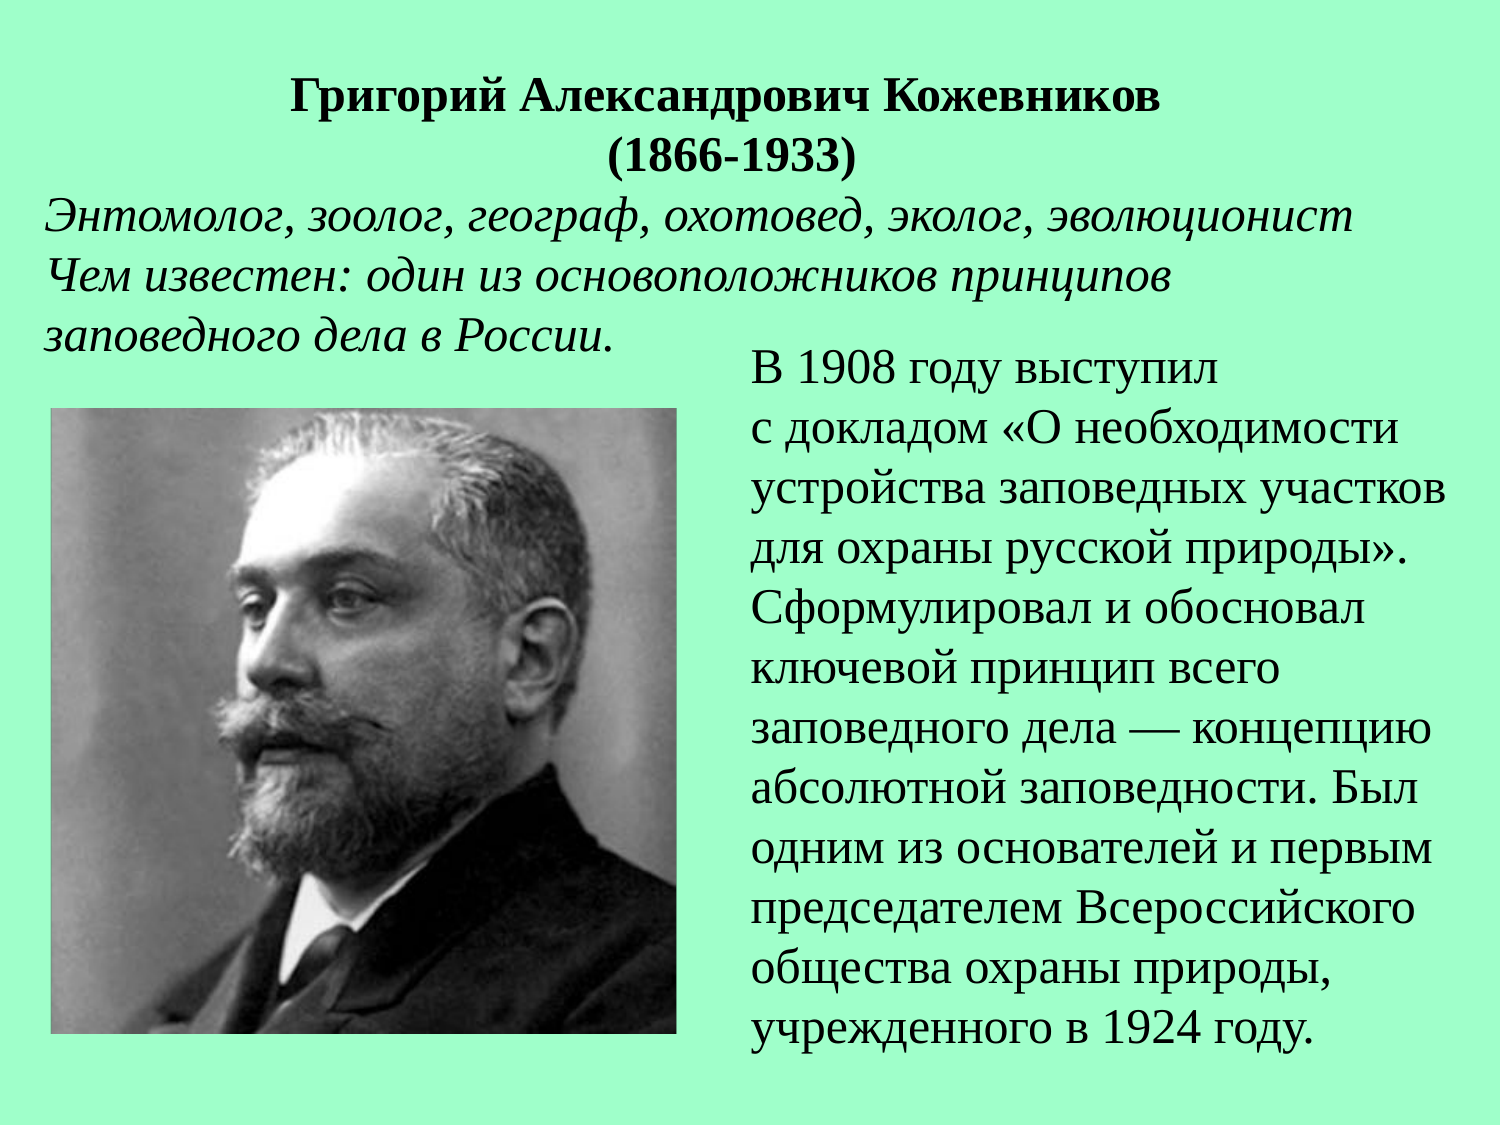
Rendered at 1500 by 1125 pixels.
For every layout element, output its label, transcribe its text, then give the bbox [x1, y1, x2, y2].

picture [0, 408, 1070, 1035]
text_box Григорий Александрович Кожевников (1866-1933) Энтомолог, зоолог, географ, охотовед, эколог, эволюционист Чем известен: один из основоположников принципов заповедного дела в России. [29, 54, 1436, 415]
text_box В 1908 году выступил с докладом «О необходимости устройства заповедных участков для охраны русской природы». Сформулировал и обосновал ключевой принцип всего заповедного дела — концепцию абсолютной заповедности. Был одним из основателей и первым председателем Всероссийского общества охраны природы, учрежденного в 1924 году. [735, 326, 1471, 1061]
